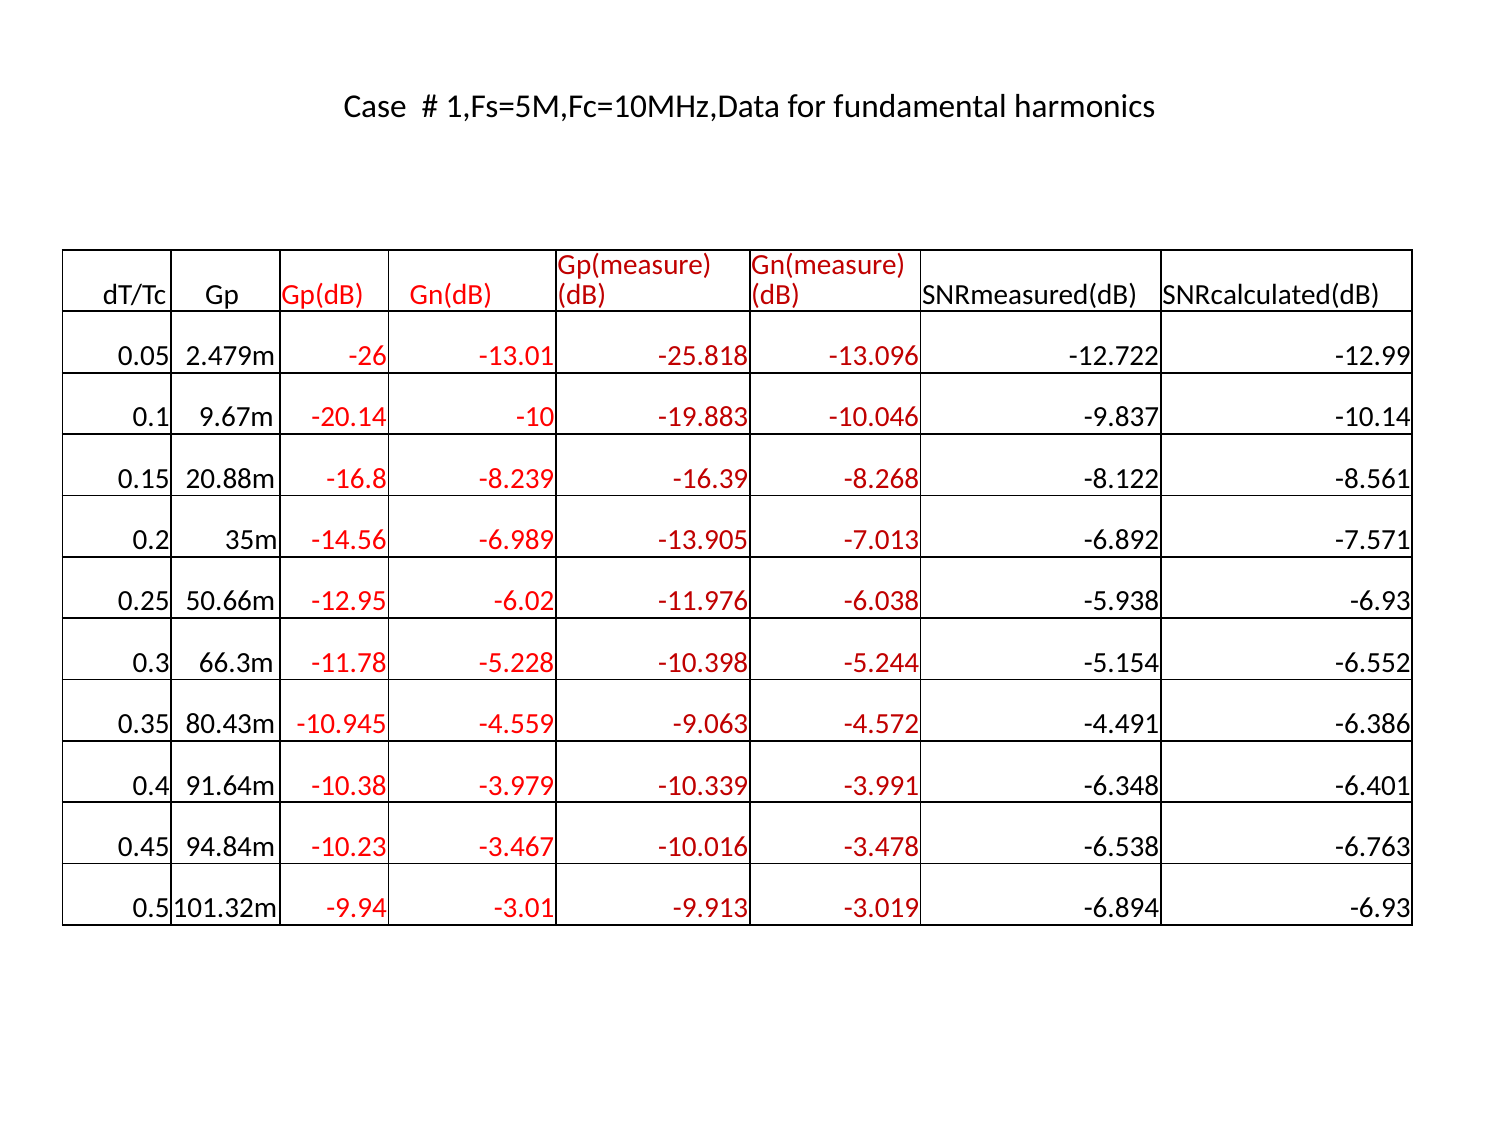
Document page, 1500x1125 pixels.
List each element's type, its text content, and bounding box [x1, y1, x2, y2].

table_cell -10.38 [281, 742, 388, 801]
table_cell 0.35 [63, 680, 170, 740]
table_cell -3.019 [751, 864, 920, 924]
table_cell -4.559 [389, 680, 555, 740]
table_cell -12.722 [921, 312, 1160, 372]
table_cell -12.95 [281, 558, 388, 617]
table_cell -3.467 [389, 803, 555, 863]
table_cell -10.23 [281, 803, 388, 863]
table_cell -16.39 [557, 435, 749, 495]
table_cell -8.561 [1162, 435, 1411, 495]
table_header Gp [172, 251, 279, 310]
table_cell 20.88m [172, 435, 279, 495]
table_cell -6.401 [1162, 742, 1411, 801]
table_cell 94.84m [172, 803, 279, 863]
table_cell -10.945 [281, 680, 388, 740]
table_cell -8.268 [751, 435, 920, 495]
table_cell 91.64m [172, 742, 279, 801]
table_cell -6.989 [389, 496, 555, 556]
table_cell 2.479m [172, 312, 279, 372]
table_cell -8.239 [389, 435, 555, 495]
table_cell 9.67m [172, 374, 279, 433]
table_cell -20.14 [281, 374, 388, 433]
table_cell 0.5 [63, 864, 170, 924]
table_cell -14.56 [281, 496, 388, 556]
table_cell 0.3 [63, 619, 170, 679]
table_cell -13.905 [557, 496, 749, 556]
table_cell -6.348 [921, 742, 1160, 801]
table_cell -9.837 [921, 374, 1160, 433]
table_cell -11.976 [557, 558, 749, 617]
table_cell -8.122 [921, 435, 1160, 495]
table_cell -3.01 [389, 864, 555, 924]
table_cell -3.478 [751, 803, 920, 863]
table_header Gp(dB) [281, 251, 388, 310]
table_cell 0.45 [63, 803, 170, 863]
table_cell -6.93 [1162, 864, 1411, 924]
table_cell -10.016 [557, 803, 749, 863]
table_cell 0.1 [63, 374, 170, 433]
table_header SNRmeasured(dB) [921, 251, 1160, 310]
table_cell -4.491 [921, 680, 1160, 740]
table_cell -3.979 [389, 742, 555, 801]
table_cell -6.763 [1162, 803, 1411, 863]
table_cell -9.063 [557, 680, 749, 740]
table_cell -5.154 [921, 619, 1160, 679]
table_cell -7.571 [1162, 496, 1411, 556]
table_cell 0.15 [63, 435, 170, 495]
table_cell 35m [172, 496, 279, 556]
table_cell 0.4 [63, 742, 170, 801]
table_cell -12.99 [1162, 312, 1411, 372]
table_cell 0.05 [63, 312, 170, 372]
table_cell -16.8 [281, 435, 388, 495]
table_cell -6.386 [1162, 680, 1411, 740]
table_header Gp(measure) (dB) [557, 251, 749, 310]
table_cell -10.14 [1162, 374, 1411, 433]
table_cell -3.991 [751, 742, 920, 801]
table_cell -6.02 [389, 558, 555, 617]
table_cell -6.538 [921, 803, 1160, 863]
table_cell -10.398 [557, 619, 749, 679]
table_cell 0.2 [63, 496, 170, 556]
table_cell -5.244 [751, 619, 920, 679]
table_cell -6.552 [1162, 619, 1411, 679]
table_cell -5.228 [389, 619, 555, 679]
table_cell -10.046 [751, 374, 920, 433]
table_cell 66.3m [172, 619, 279, 679]
table_cell 80.43m [172, 680, 279, 740]
table_cell -7.013 [751, 496, 920, 556]
table_cell -10 [389, 374, 555, 433]
table_cell -13.096 [751, 312, 920, 372]
table_cell -6.894 [921, 864, 1160, 924]
title Case # 1,Fs=5M,Fc=10MHz,Data for fundamental harmonics [75, 45, 1425, 163]
table_cell 0.25 [63, 558, 170, 617]
table_header dT/Tc [63, 251, 170, 310]
table_cell -13.01 [389, 312, 555, 372]
table_cell -26 [281, 312, 388, 372]
table_cell -6.892 [921, 496, 1160, 556]
table_cell -11.78 [281, 619, 388, 679]
table_cell -10.339 [557, 742, 749, 801]
table_cell -6.93 [1162, 558, 1411, 617]
table_cell -9.913 [557, 864, 749, 924]
table_header SNRcalculated(dB) [1162, 251, 1411, 310]
table_cell 50.66m [172, 558, 279, 617]
table_cell -19.883 [557, 374, 749, 433]
table_header Gn(measure) (dB) [751, 251, 920, 310]
table_cell -5.938 [921, 558, 1160, 617]
table_cell -6.038 [751, 558, 920, 617]
table_header Gn(dB) [389, 251, 555, 310]
table_cell 101.32m [172, 864, 279, 924]
table_cell -9.94 [281, 864, 388, 924]
table_cell -4.572 [751, 680, 920, 740]
table_cell -25.818 [557, 312, 749, 372]
